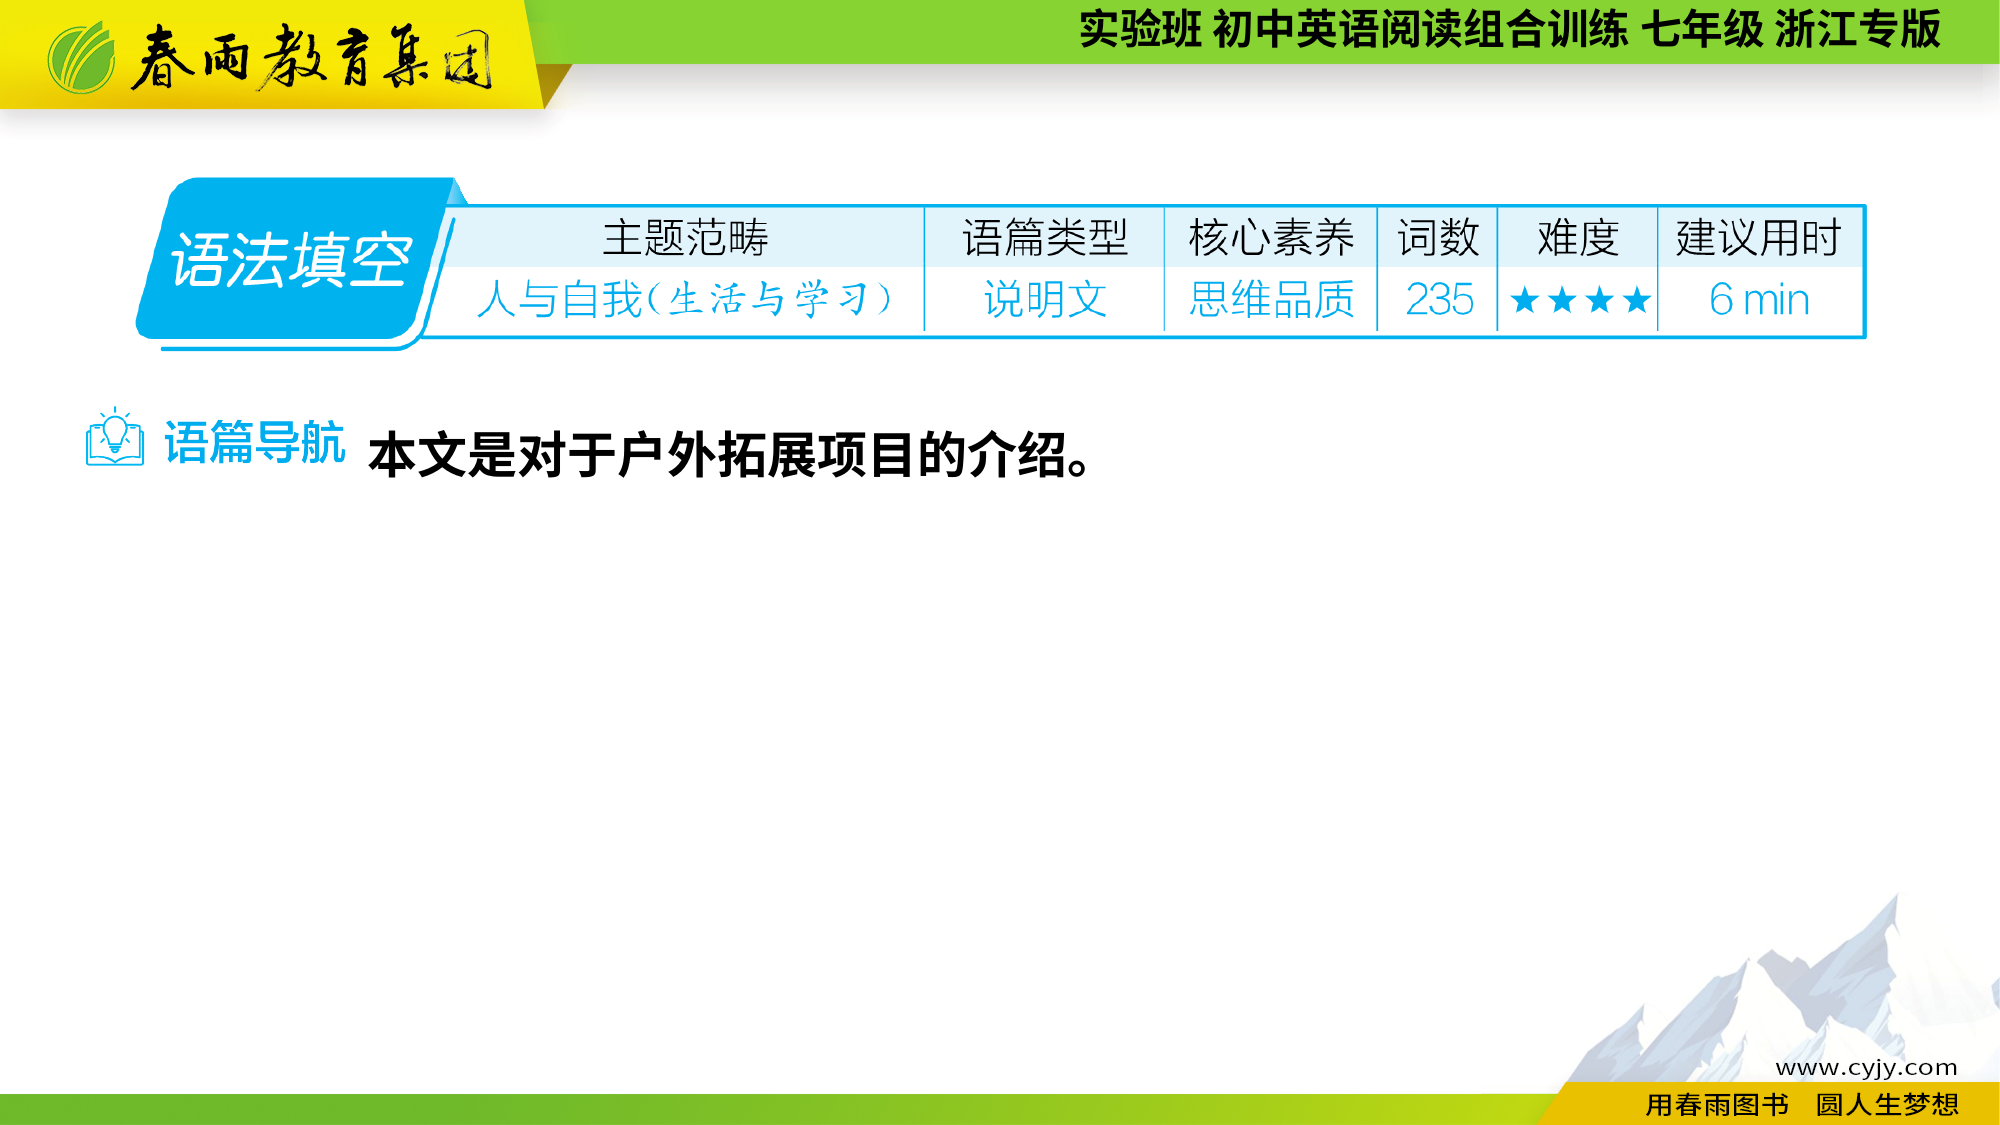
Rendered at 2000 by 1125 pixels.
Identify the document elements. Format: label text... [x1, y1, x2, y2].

list 本文是对于户外拓展项目的介绍。 [59, 385, 1944, 481]
picture [0, 0, 2000, 1125]
